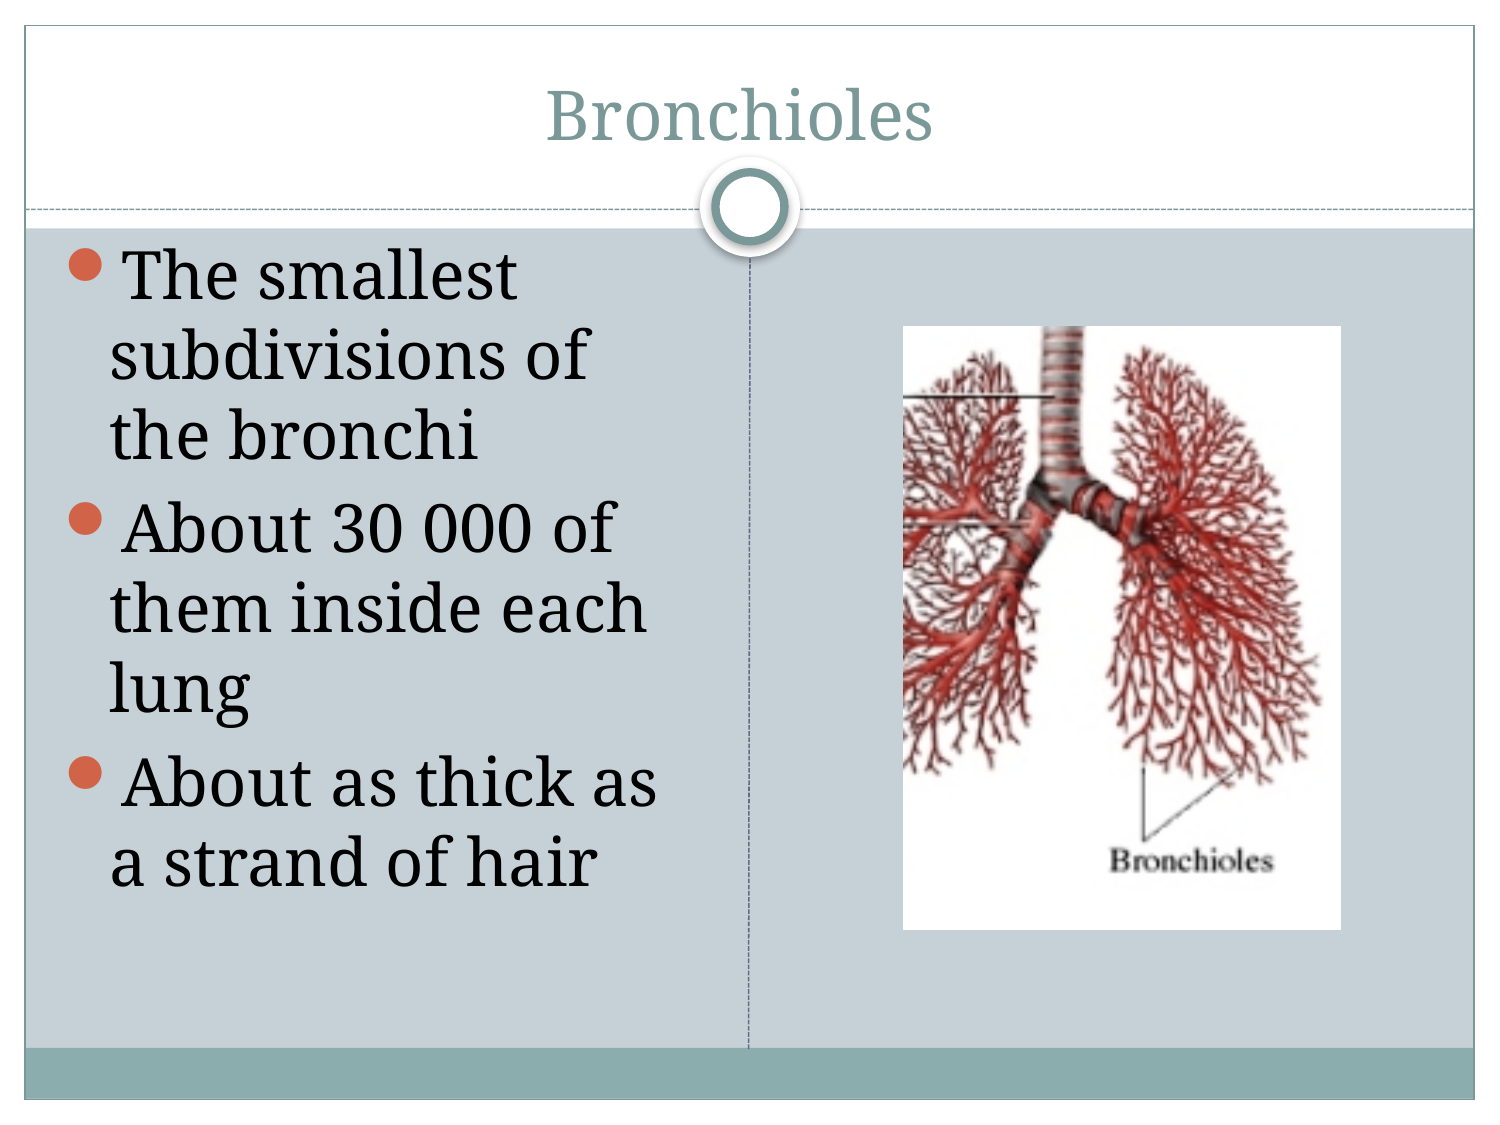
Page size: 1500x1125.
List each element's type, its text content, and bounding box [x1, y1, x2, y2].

title Bronchioles [49, 37, 1450, 162]
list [903, 325, 1341, 930]
list The smallest subdivisions of the bronchi About 30 000 of them inside each lung About as thick as a strand of hair [49, 224, 712, 993]
